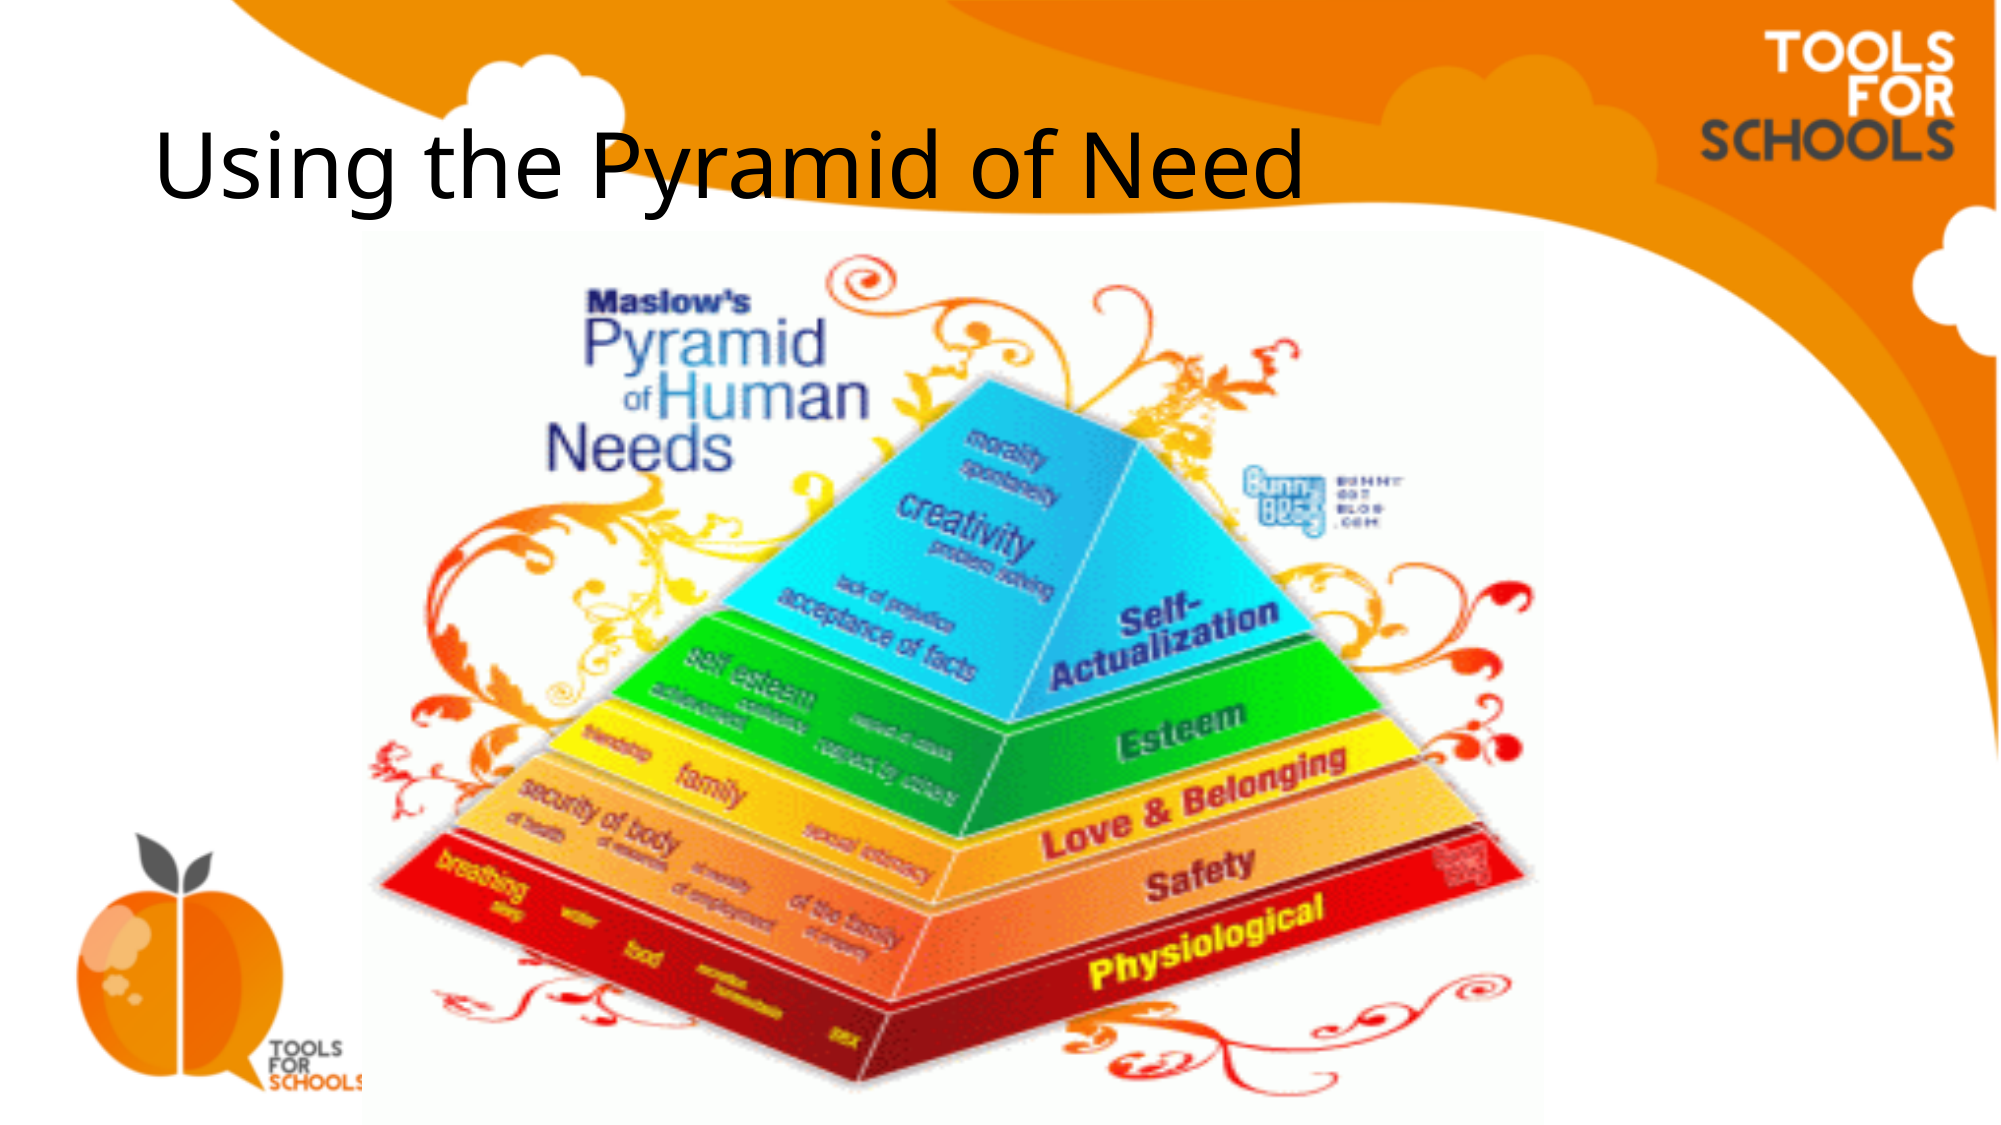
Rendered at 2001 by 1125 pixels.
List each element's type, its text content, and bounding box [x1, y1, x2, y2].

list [362, 231, 1544, 1125]
title Using the Pyramid of Need [137, 59, 1863, 278]
picture [0, 0, 2001, 1125]
